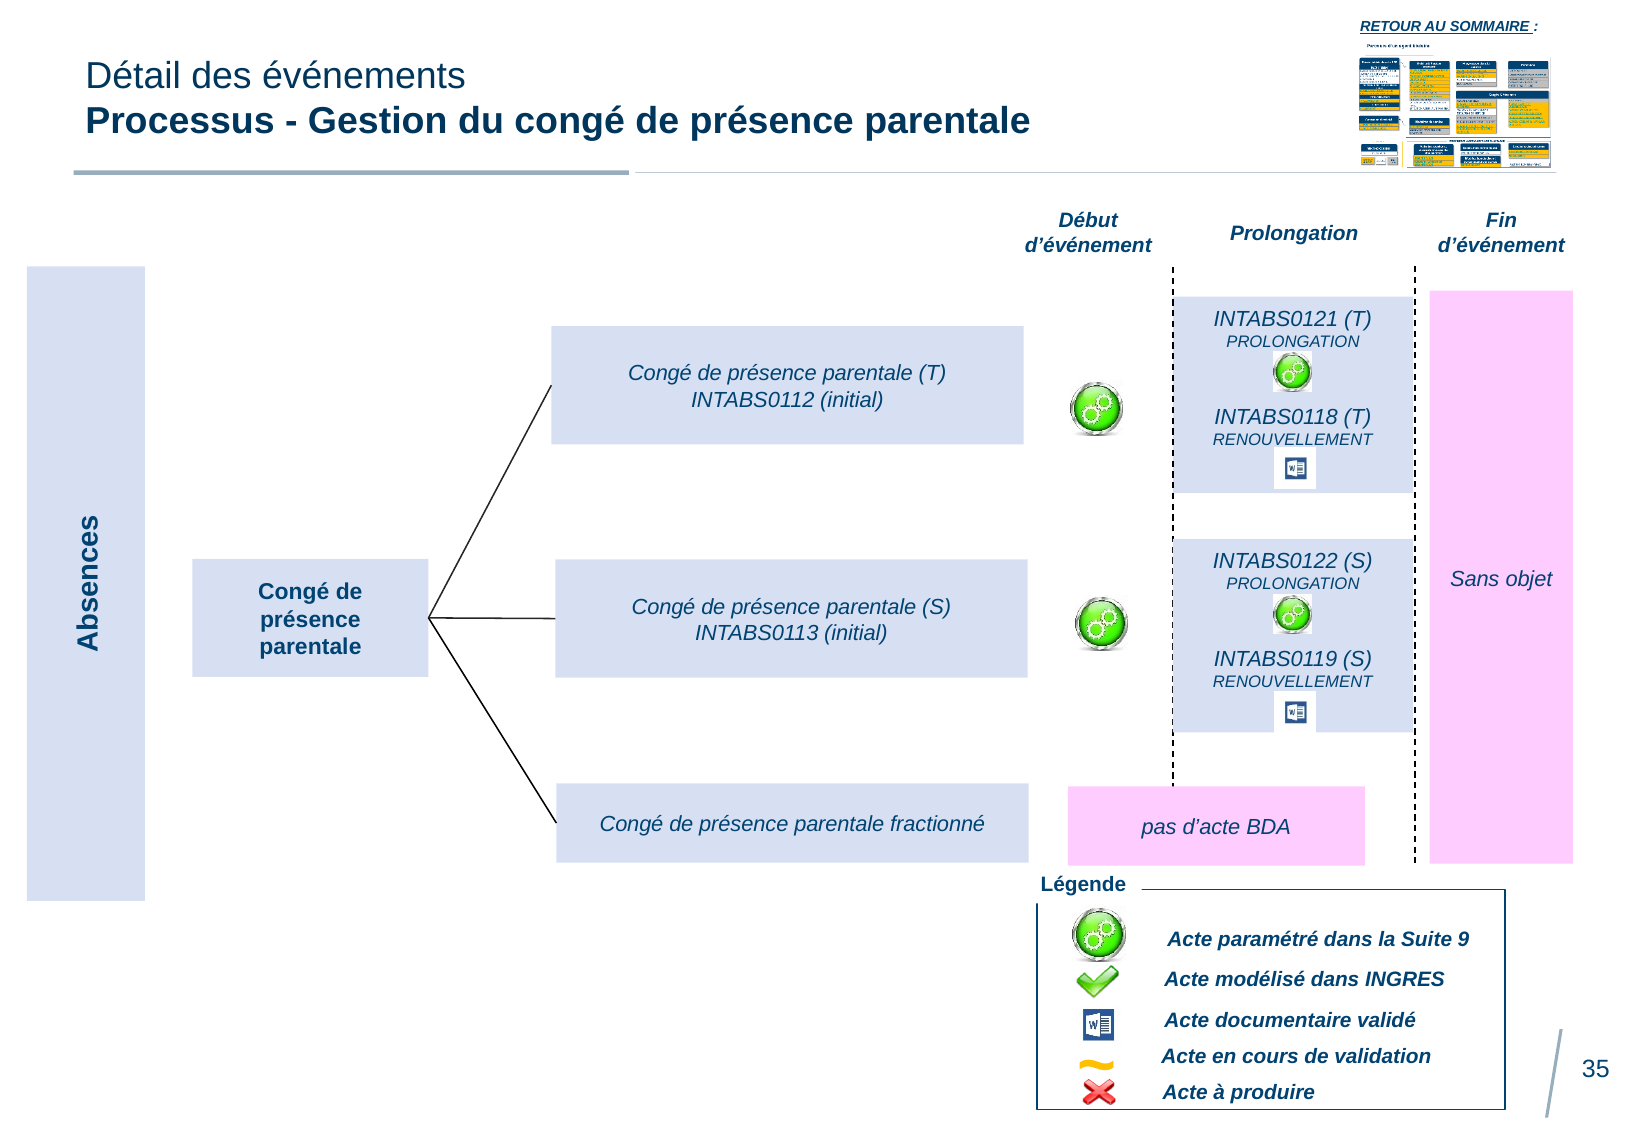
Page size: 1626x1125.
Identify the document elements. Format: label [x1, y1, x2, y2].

picture [1067, 906, 1128, 1055]
picture [1082, 1079, 1116, 1105]
picture [1070, 380, 1123, 436]
picture [1075, 595, 1128, 651]
picture [1274, 447, 1316, 489]
picture [1273, 594, 1312, 634]
picture [1274, 691, 1316, 733]
picture [1359, 40, 1553, 168]
picture [1273, 351, 1312, 392]
